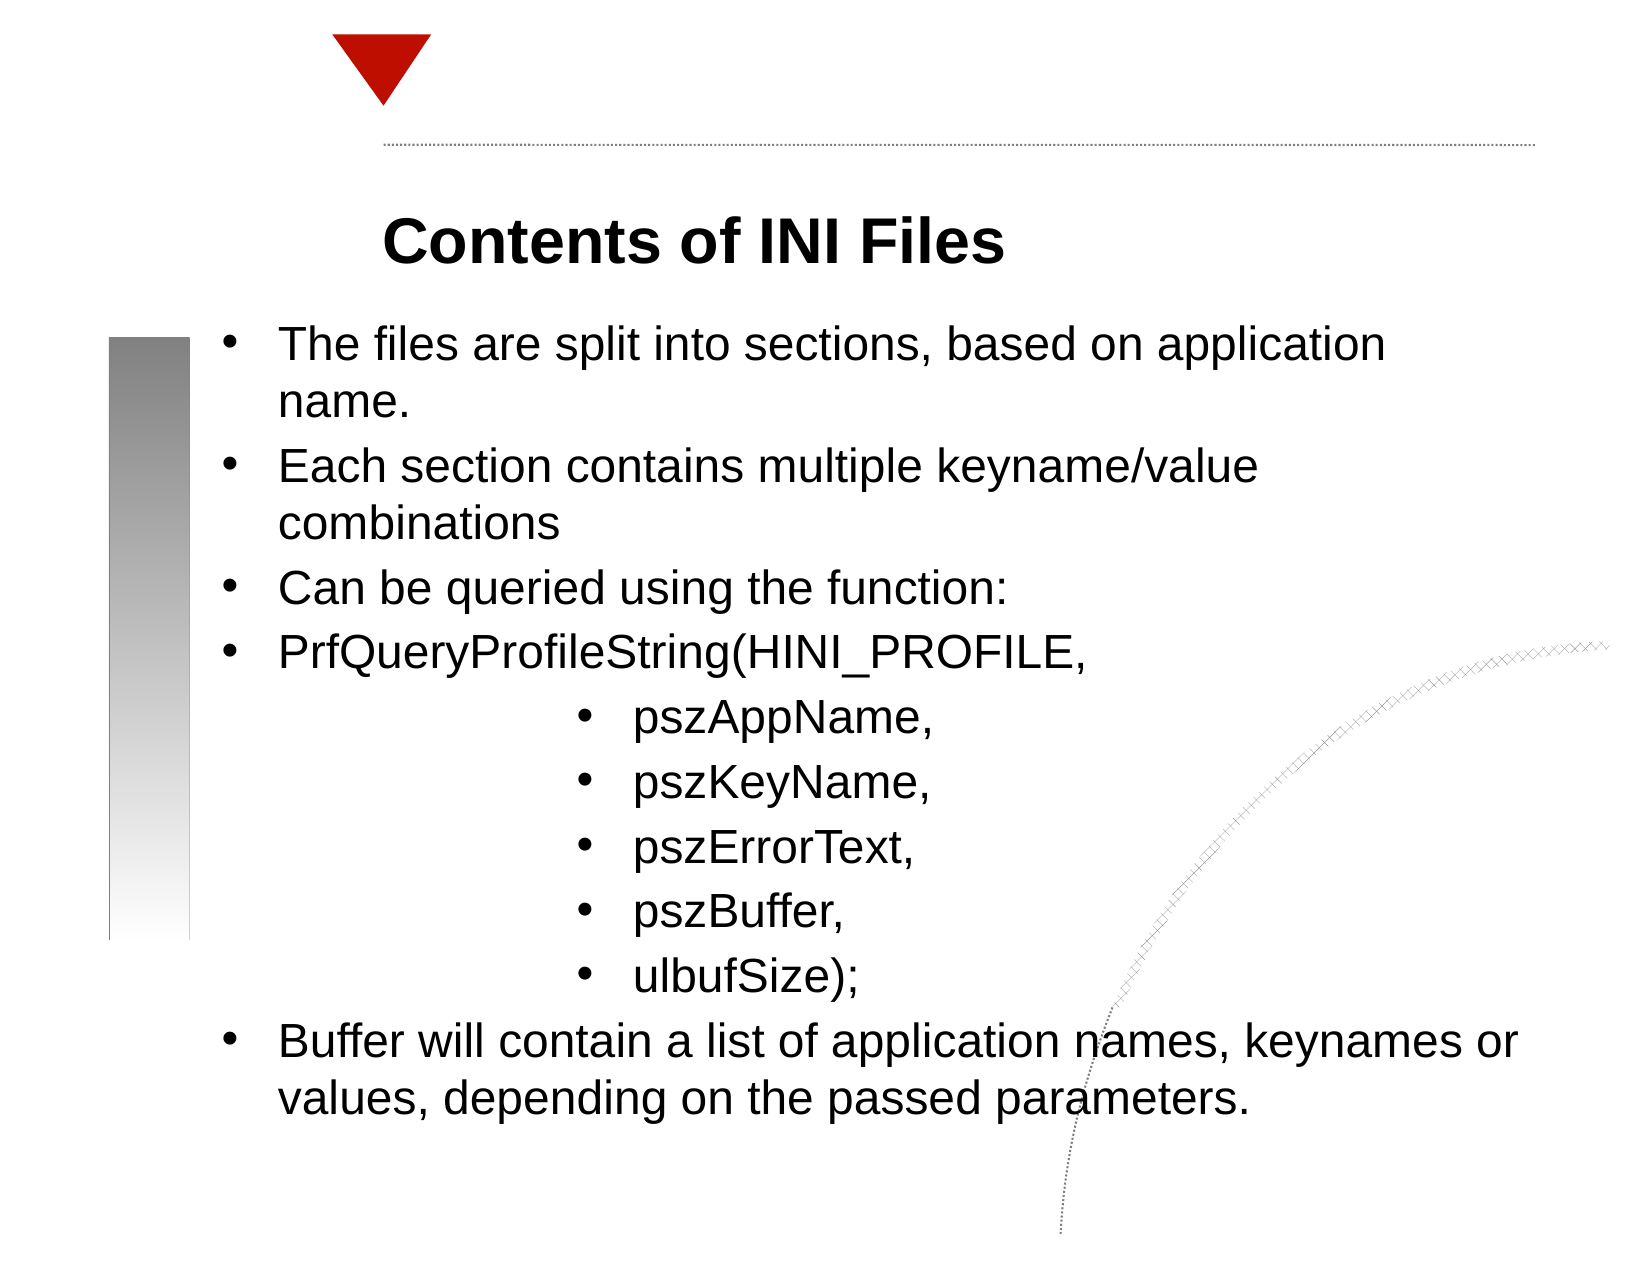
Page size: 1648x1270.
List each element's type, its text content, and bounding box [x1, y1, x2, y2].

text_box Contents of INI Files [382, 199, 1539, 277]
text_box The files are split into sections, based on application name. Each section contains multiple keyname/value combinations Can be queried using the function: PrfQueryProfileString(HINI_PROFILE, pszAppName, pszKeyName, pszErrorText, pszBuffer, ulbufSize); Buffer will contain a list of application names, keynames or values, depending on the passed parameters. [221, 312, 1532, 1124]
